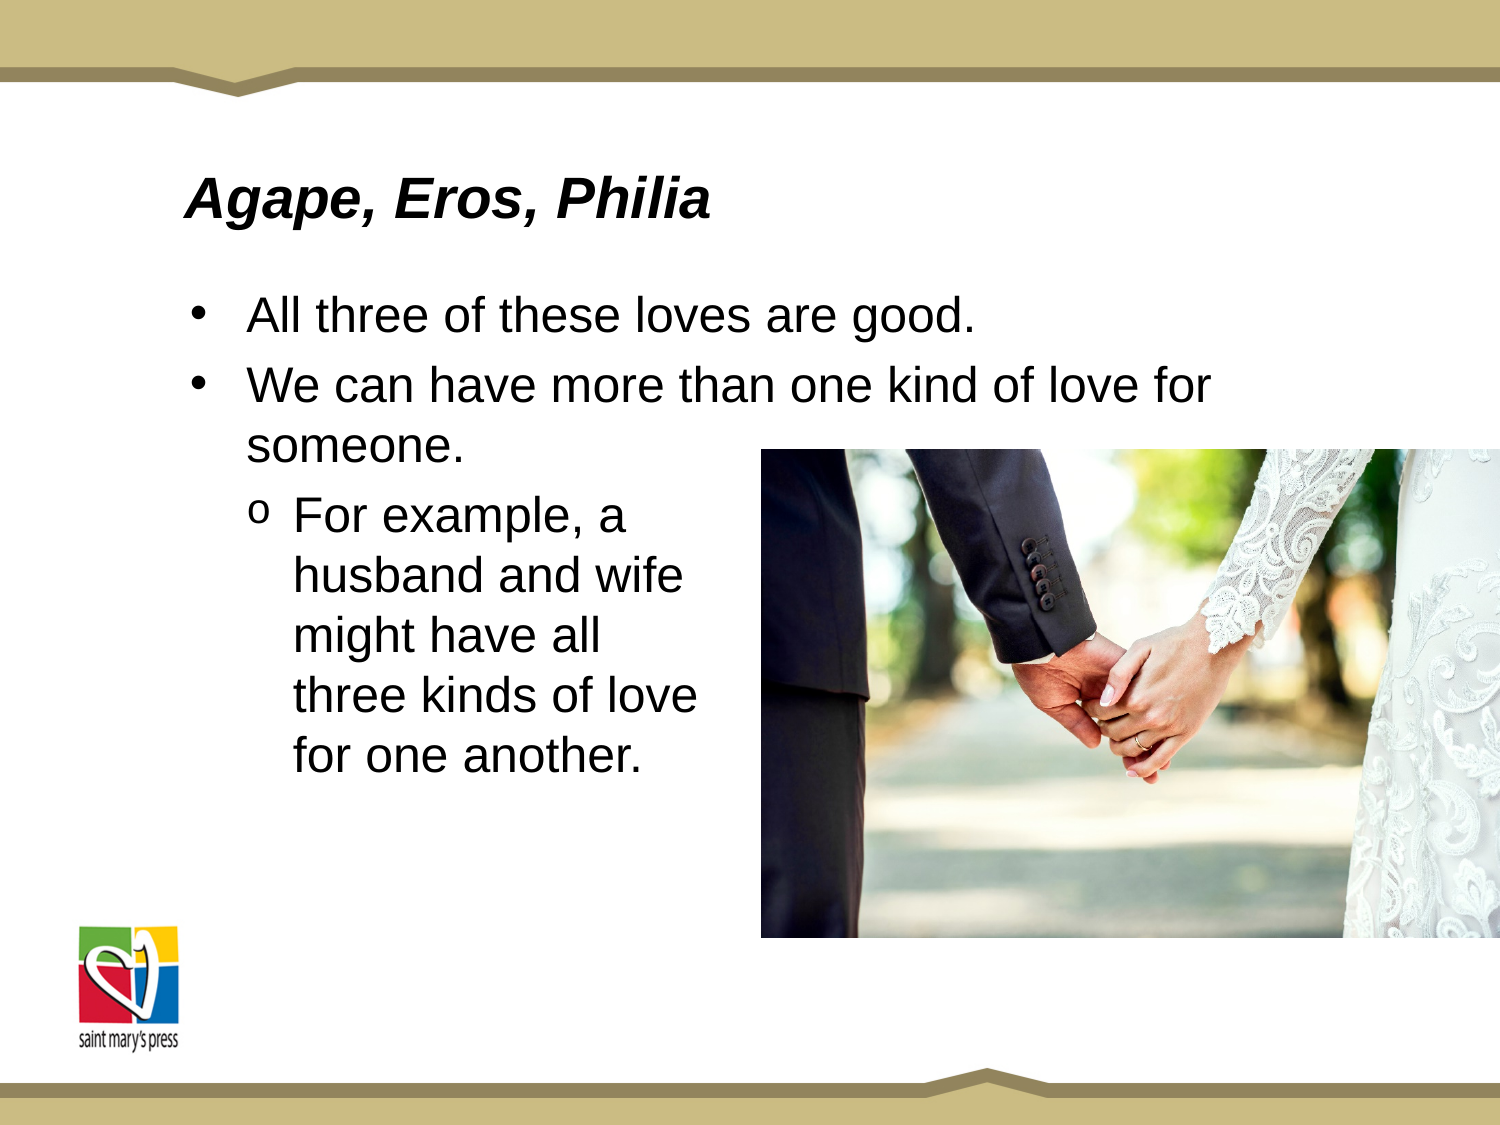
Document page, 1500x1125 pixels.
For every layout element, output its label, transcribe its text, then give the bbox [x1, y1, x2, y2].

title Agape, Eros, Philia [169, 151, 1500, 240]
text_box All three of these loves are good. We can have more than one kind of love for someone. For example, a husband and wife might have all three kinds of love for one another. [174, 275, 1325, 993]
picture [0, 0, 1500, 1125]
